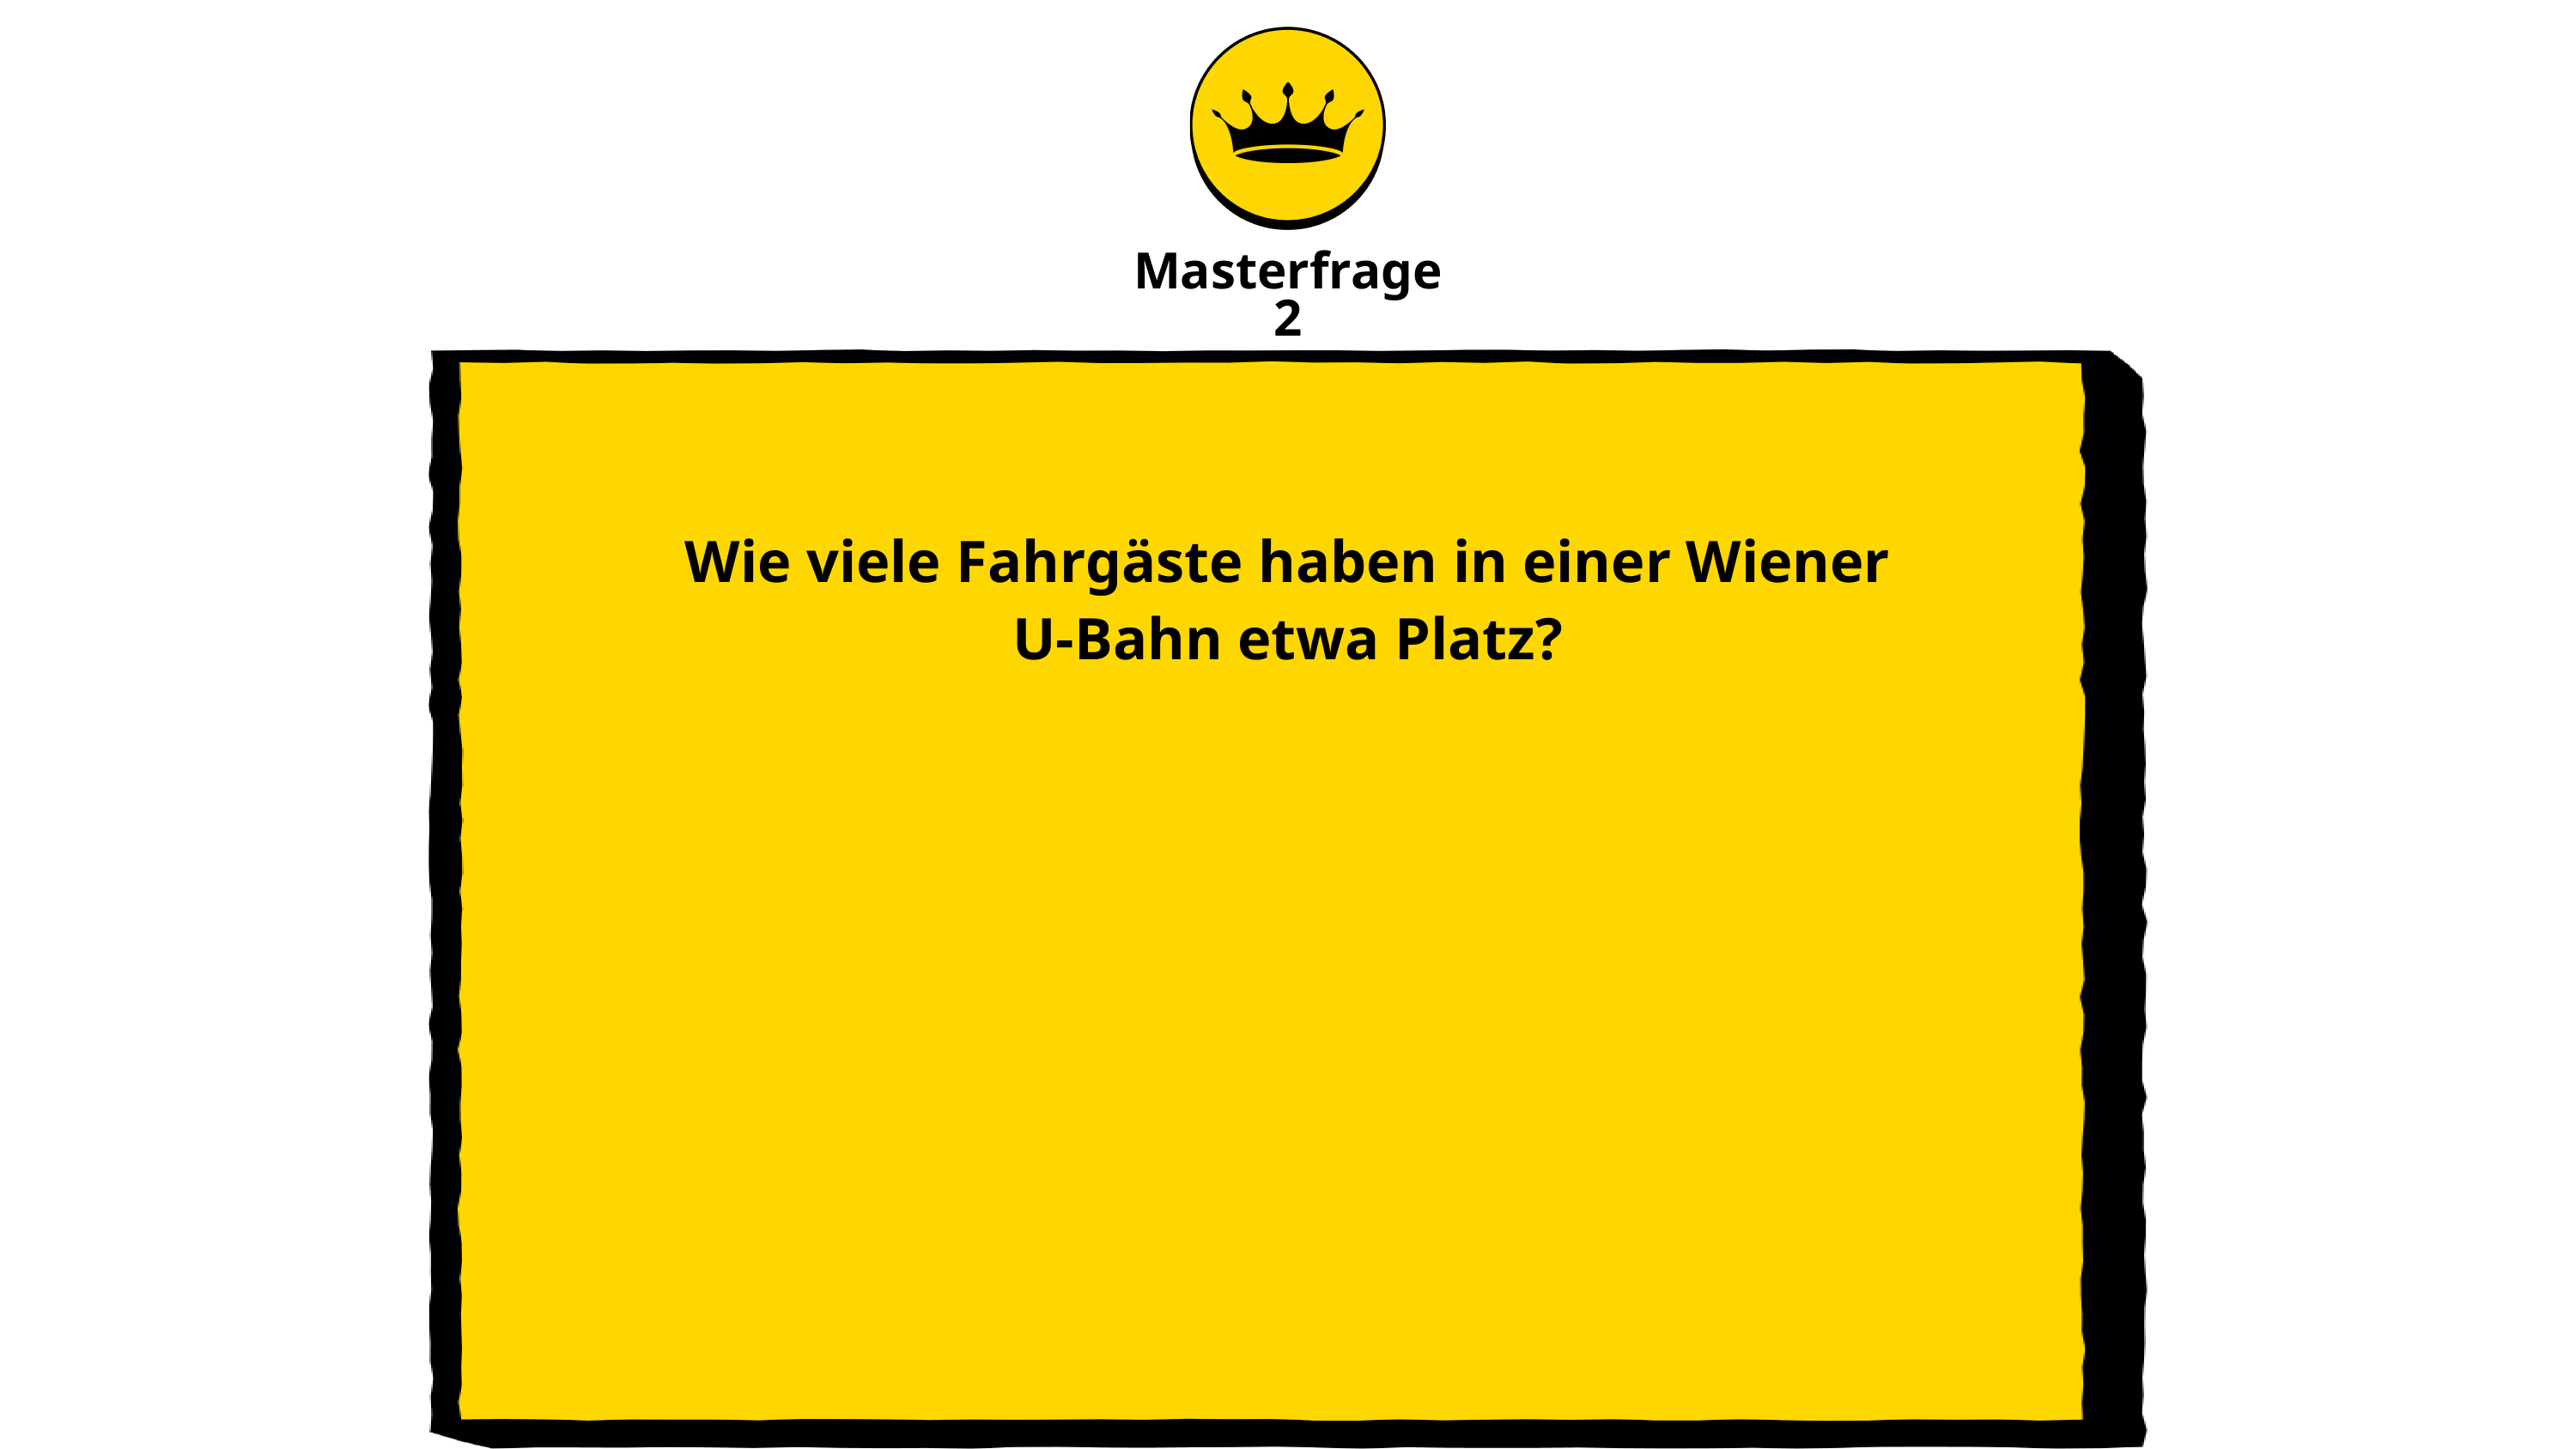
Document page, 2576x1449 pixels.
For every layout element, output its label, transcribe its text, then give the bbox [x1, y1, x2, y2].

text_box Wie viele Fahrgäste haben in einer Wiener U-Bahn etwa Platz? [643, 509, 1932, 678]
text_box Masterfrage 2 [643, 245, 1932, 352]
text_box [1212, 82, 1364, 163]
text_box [428, 349, 2148, 1449]
text_box [1189, 27, 1386, 230]
